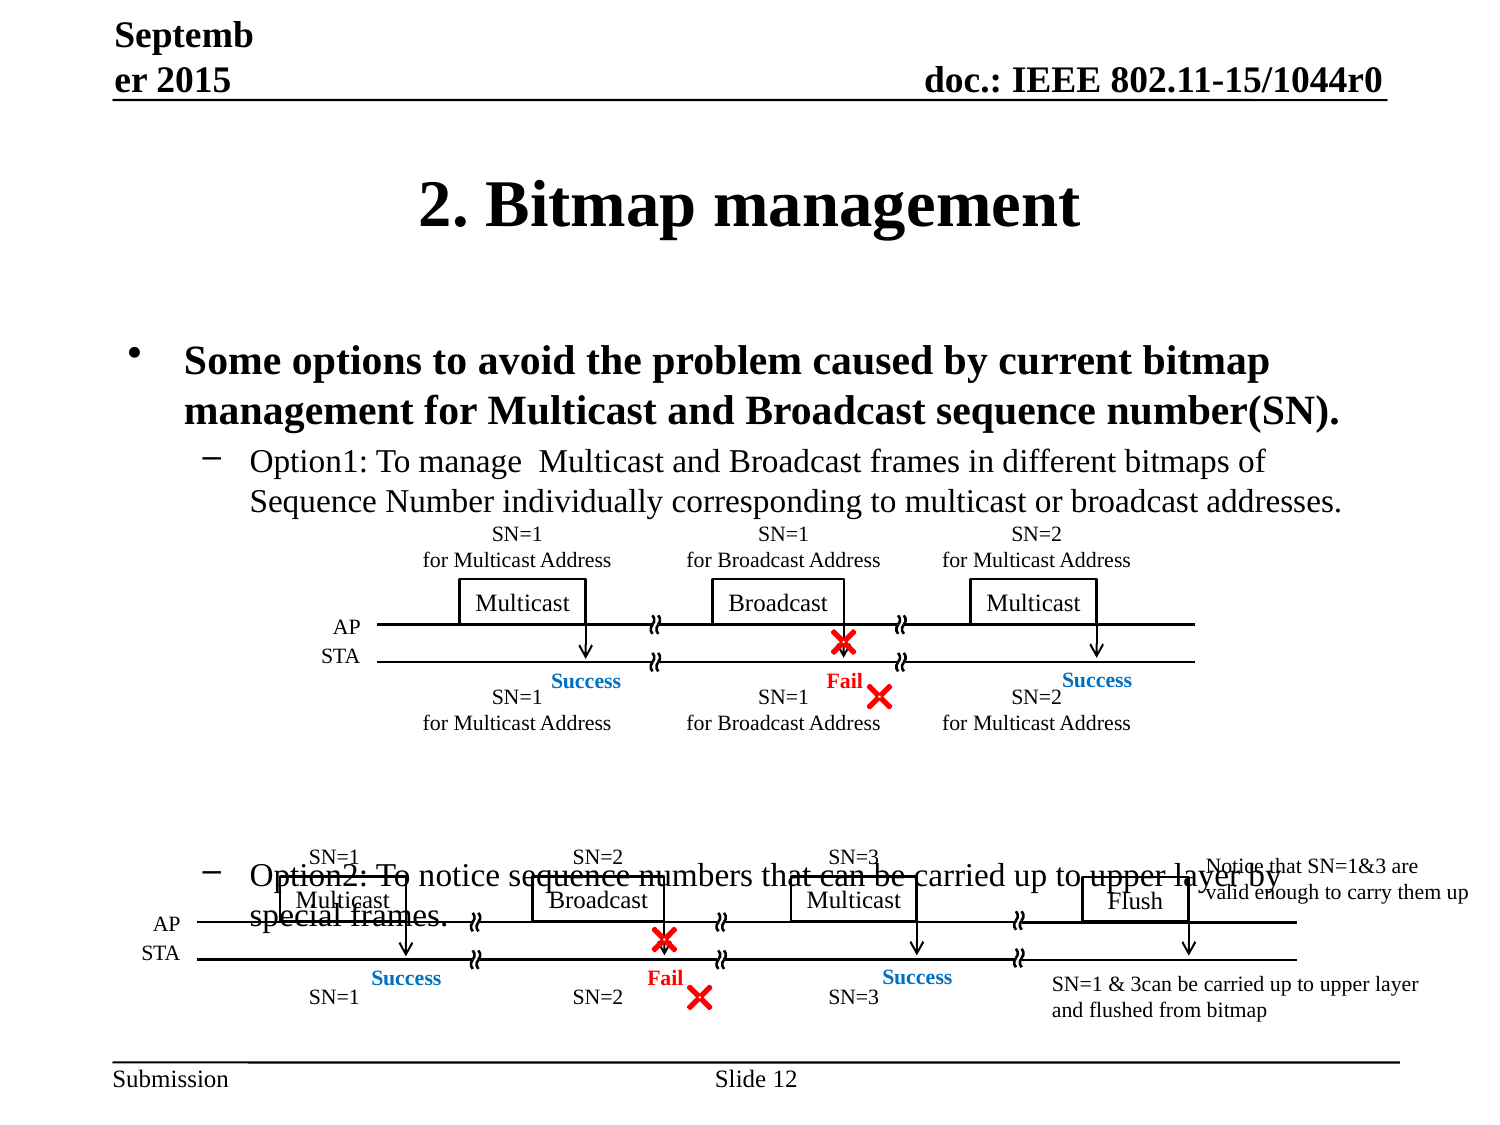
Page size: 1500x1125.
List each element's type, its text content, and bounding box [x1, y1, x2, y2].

list Some options to avoid the problem caused by current bitmap management for Multicast and Broadcast sequence number(SN). Option1: To manage Multicast and Broadcast frames in different bitmaps of Sequence Number individually corresponding to multicast or broadcast addresses. Option2: To notice sequence numbers that can be carried up to upper layer by special frames. [112, 324, 1388, 1001]
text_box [304, 512, 1196, 744]
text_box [124, 834, 1486, 1031]
slide_number Slide 12 [712, 1061, 800, 1093]
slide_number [114, 54, 270, 101]
title 2. Bitmap management [112, 112, 1388, 288]
